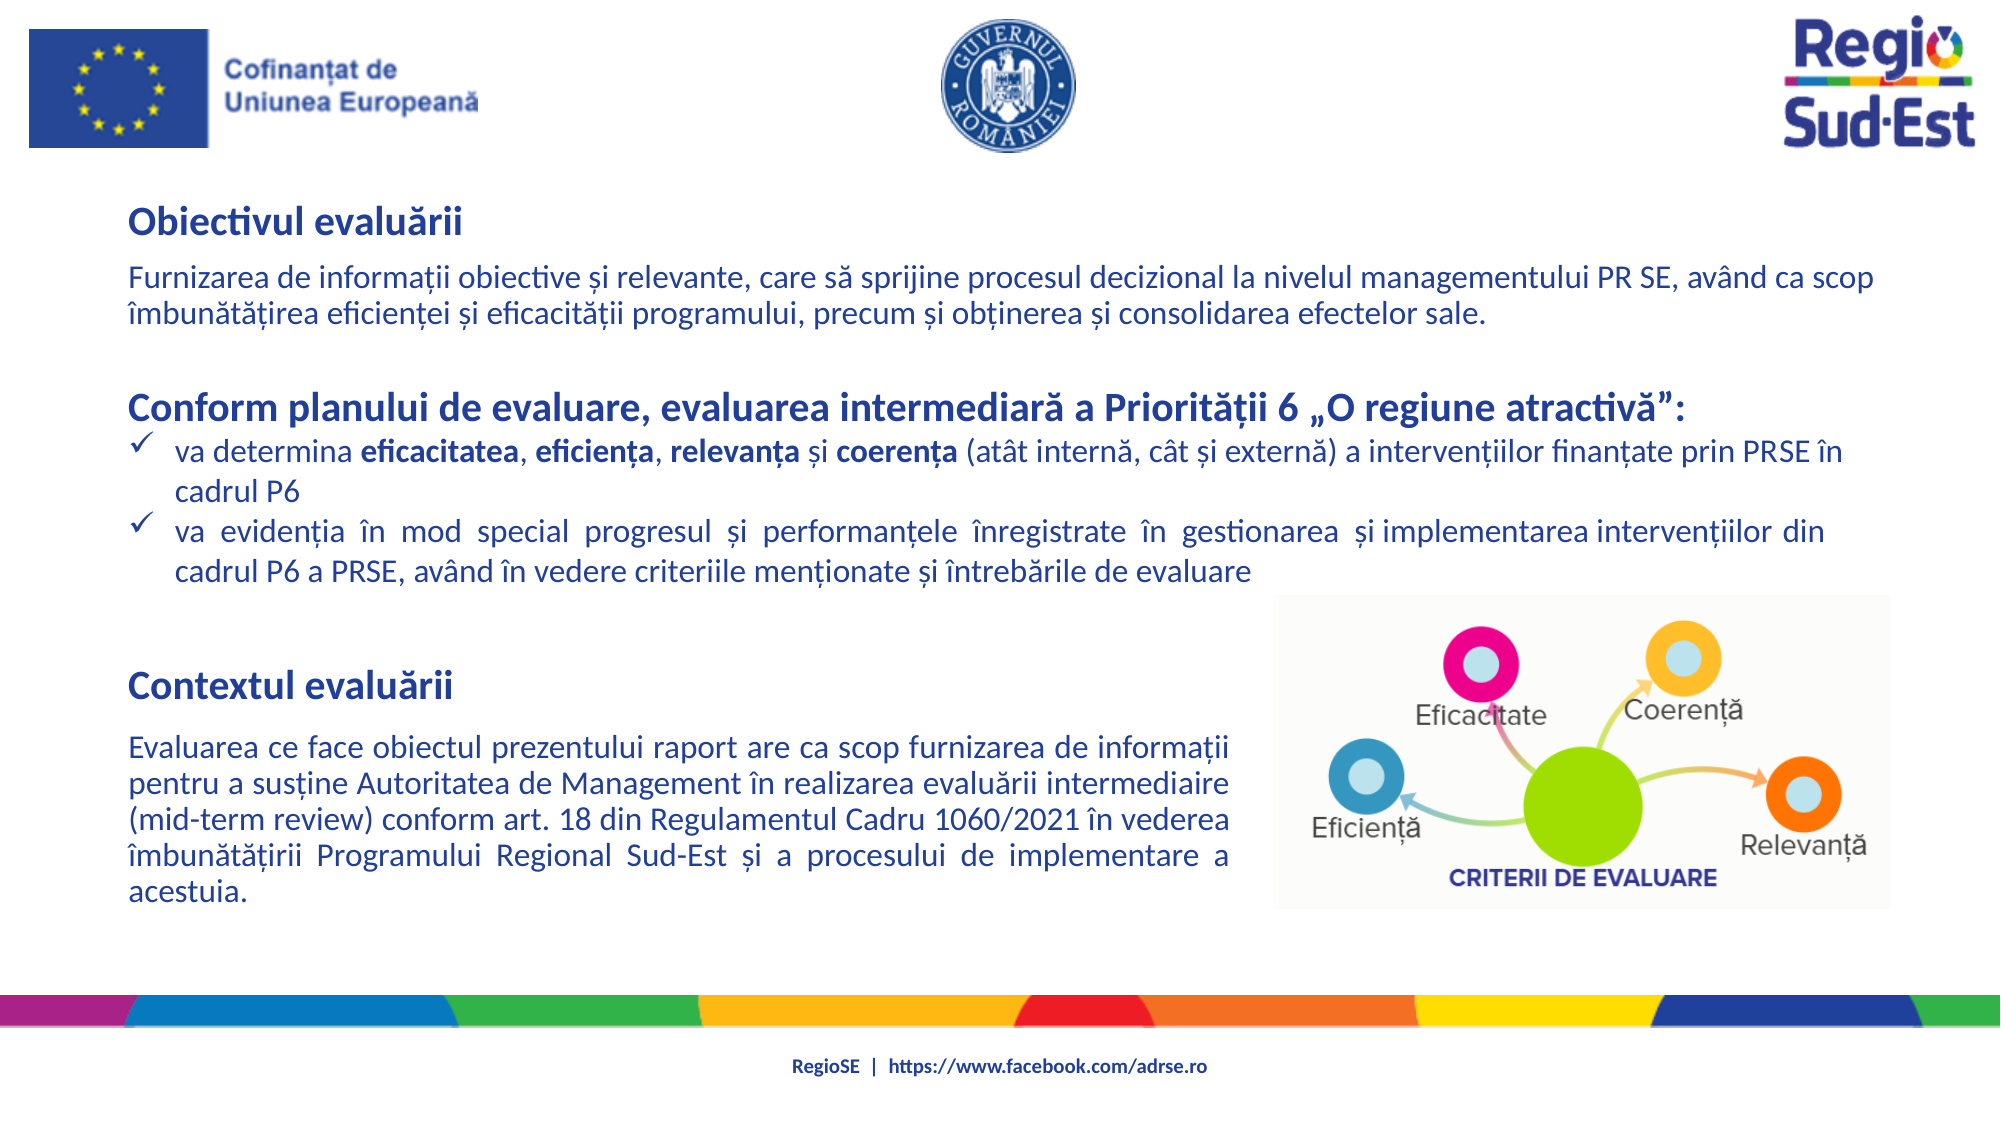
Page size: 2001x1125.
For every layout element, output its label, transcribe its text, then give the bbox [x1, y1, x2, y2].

text_box Obiectivul evaluării [113, 186, 1213, 252]
text_box Conform planului de evaluare, evaluarea intermediară a Priorității 6 „O regiune atractivă”: va determina eficacitatea, eficiența, relevanța și coerența (atât internă, cât și externă) a intervențiilor finanțate prin PRSE în cadrul P6 va evidenția în mod special progresul și performanțele înregistrate în gestionarea și implementarea intervențiilor din cadrul P6 a PRSE, având în vedere criteriile menționate și întrebările de evaluare [113, 371, 1891, 597]
picture [1273, 594, 1891, 910]
text_box RegioSE | https://www.facebook.com/adrse.ro [776, 1029, 1223, 1085]
picture [28, 28, 478, 148]
subtitle Furnizarea de informații obiective și relevante, care să sprijine procesul decizional la nivelul managementului PR SE, având ca scop îmbunătățirea eficienței și eficacității programului, precum și obținerea și consolidarea efectelor sale. [113, 252, 1920, 312]
picture [1759, 0, 2000, 220]
text_box Evaluarea ce face obiectul prezentului raport are ca scop furnizarea de informații pentru a susține Autoritatea de Management în realizarea evaluării intermediaire (mid-term review) conform art. 18 din Regulamentul Cadru 1060/2021 în vederea îmbunătățirii Programului Regional Sud-Est și a procesului de implementare a acestuia. [113, 722, 1247, 940]
picture [0, 995, 2000, 1029]
picture [941, 19, 1076, 153]
text_box Contextul evaluării [113, 650, 1213, 716]
